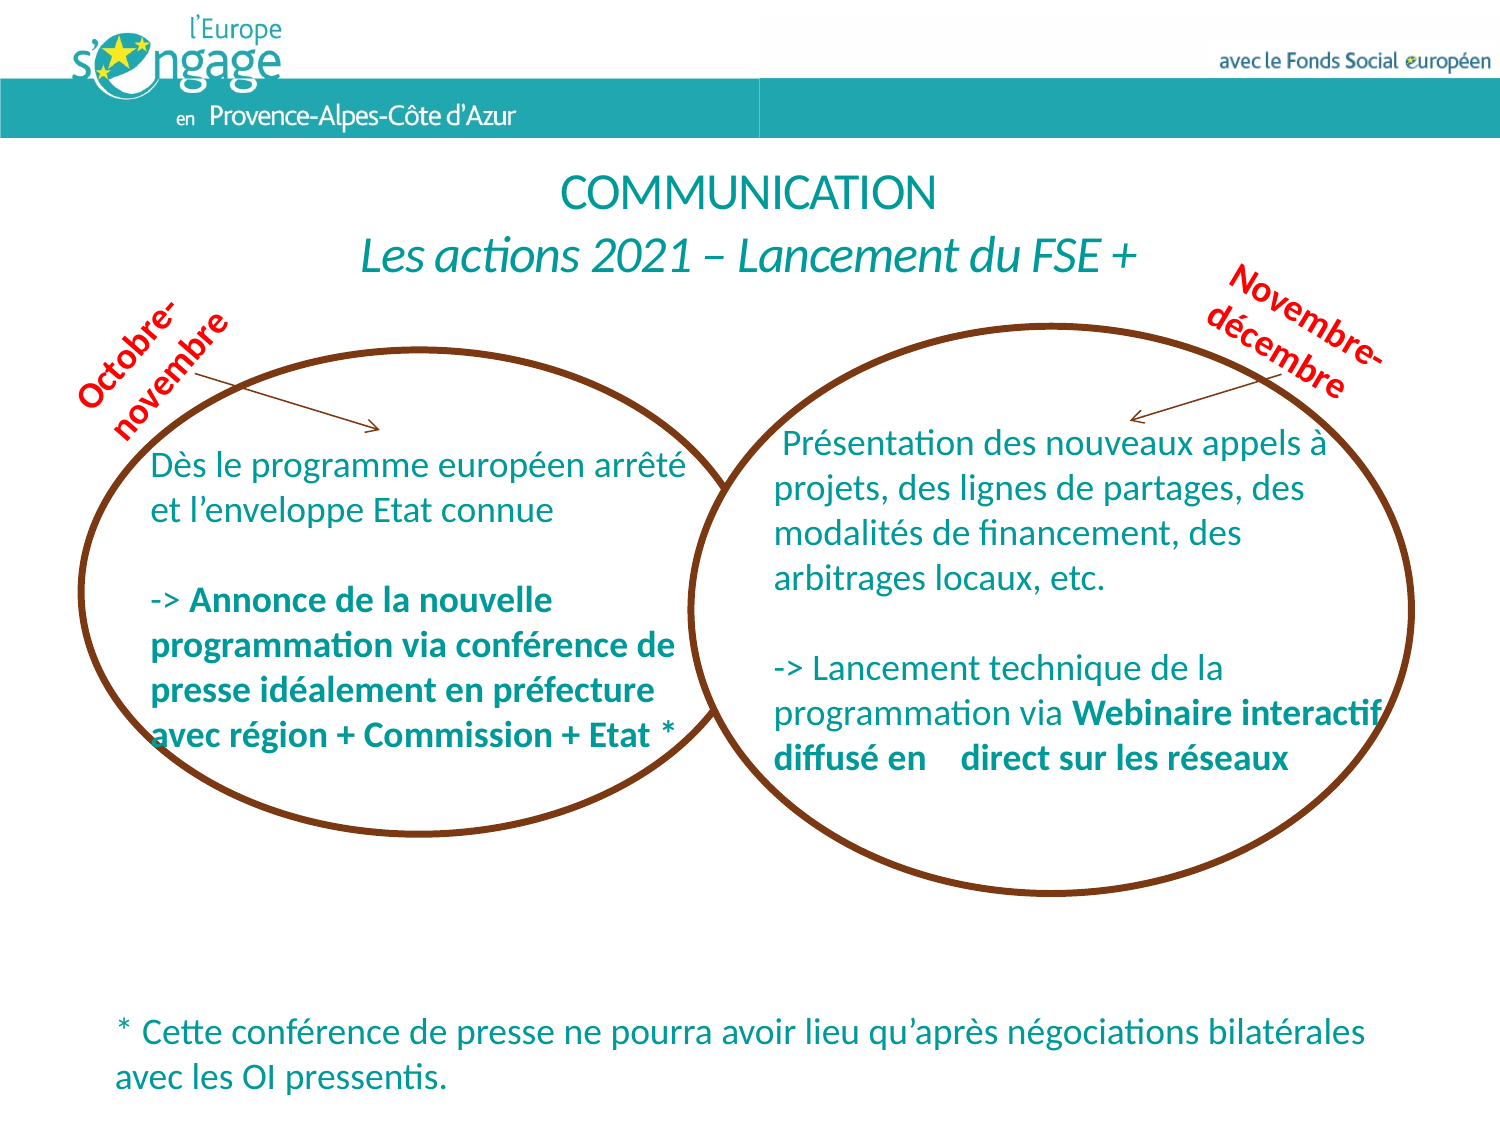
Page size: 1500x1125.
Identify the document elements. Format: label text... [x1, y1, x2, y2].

text_box * Cette conférence de presse ne pourra avoir lieu qu’après négociations bilatérales avec les OI pressentis. [100, 999, 1388, 1104]
text_box Présentation des nouveaux appels à projets, des lignes de partages, des modalités de financement, des arbitrages locaux, etc. -> Lancement technique de la programmation via Webinaire interactif diffusé en direct sur les réseaux [758, 410, 1403, 830]
picture [1205, 45, 1500, 76]
text_box Dès le programme européen arrêté et l’enveloppe Etat connue -> Annonce de la nouvelle programmation via conférence de presse idéalement en préfecture avec région + Commission + Etat * [135, 432, 704, 763]
text_box [687, 439, 758, 780]
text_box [1129, 374, 1282, 421]
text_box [194, 373, 381, 431]
text_box [267, 346, 725, 523]
title COMMUNICATION Les actions 2021 – Lancement du FSE + [74, 151, 1424, 322]
text_box [790, 322, 1256, 410]
text_box Octobre-novembre [48, 234, 268, 465]
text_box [0, 14, 1500, 138]
text_box [817, 830, 1285, 897]
text_box [1403, 536, 1415, 683]
text_box [77, 411, 713, 838]
text_box [1290, 393, 1313, 410]
text_box Novembre-décembre [1183, 236, 1500, 496]
